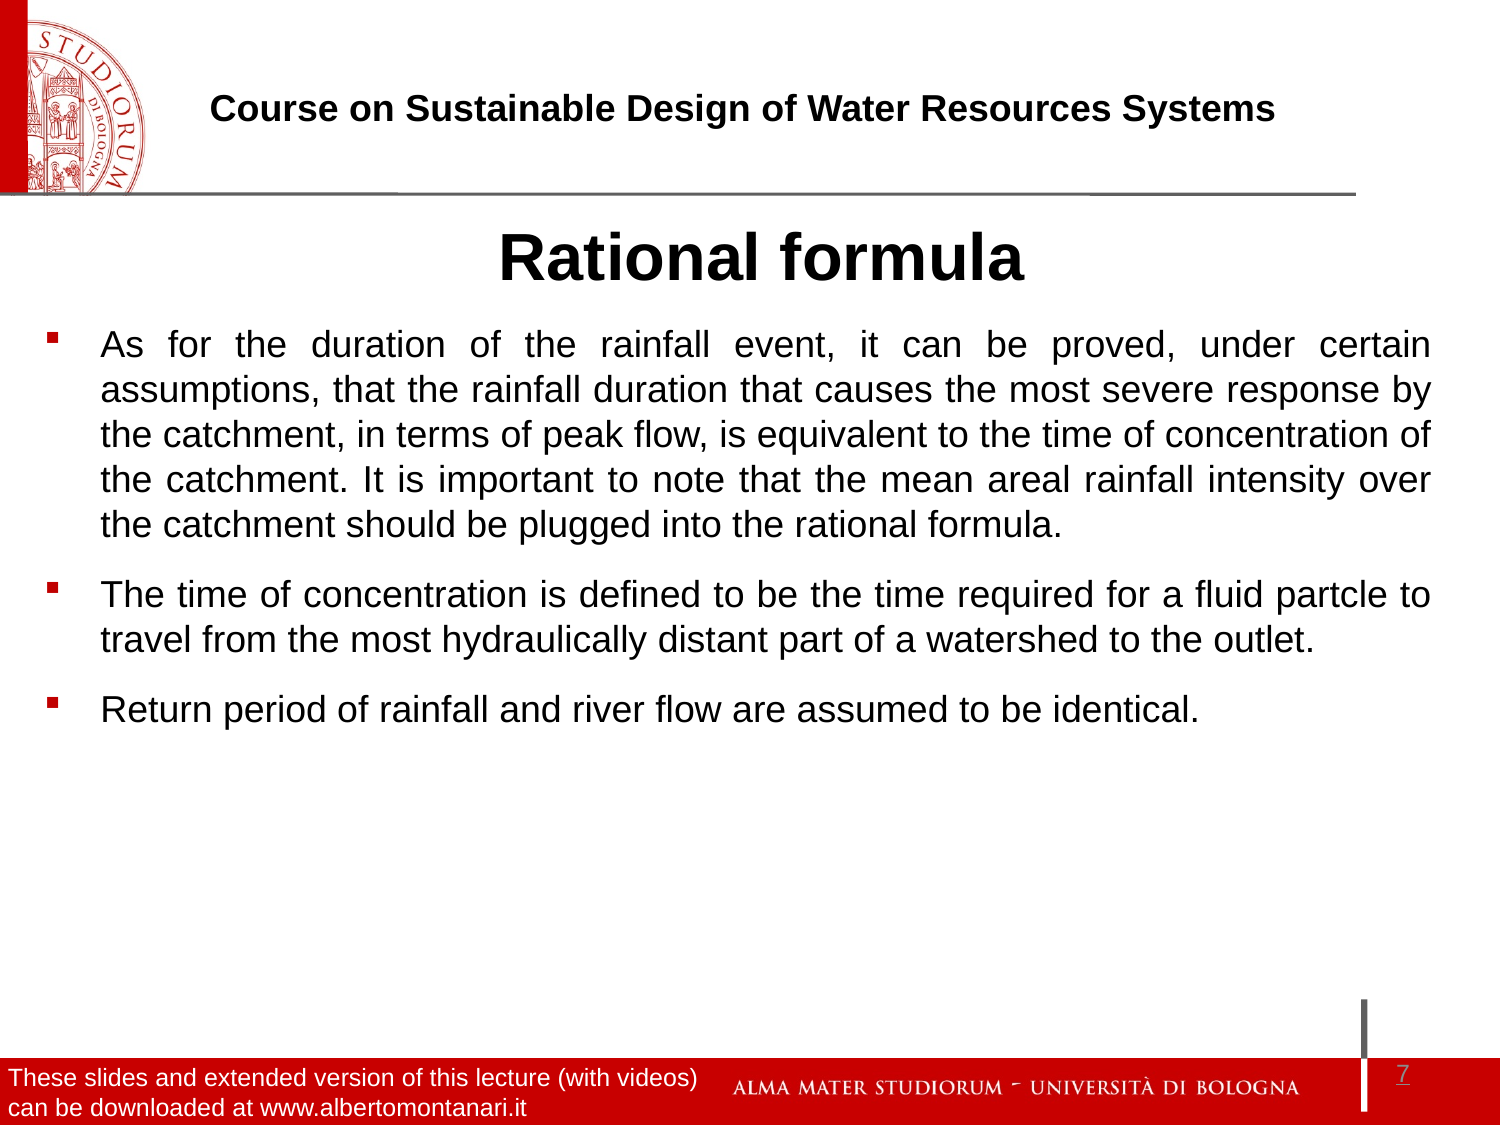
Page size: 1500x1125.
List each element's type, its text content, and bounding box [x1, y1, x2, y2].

picture [28, 16, 151, 192]
picture [0, 1058, 1500, 1125]
list As for the duration of the rainfall event, it can be proved, under certain assumptions, that the rainfall duration that causes the most severe response by the catchment, in terms of peak flow, is equivalent to the time of concentration of the catchment. It is important to note that the mean areal rainfall intensity over the catchment should be plugged into the rational formula. The time of concentration is defined to be the time required for a fluid partcle to travel from the most hydraulically distant part of a watershed to the outlet. Return period of rainfall and river flow are assumed to be identical. [29, 312, 1447, 966]
text_box Rational formula [194, 206, 1329, 302]
slide_number 7 [1074, 1042, 1425, 1103]
